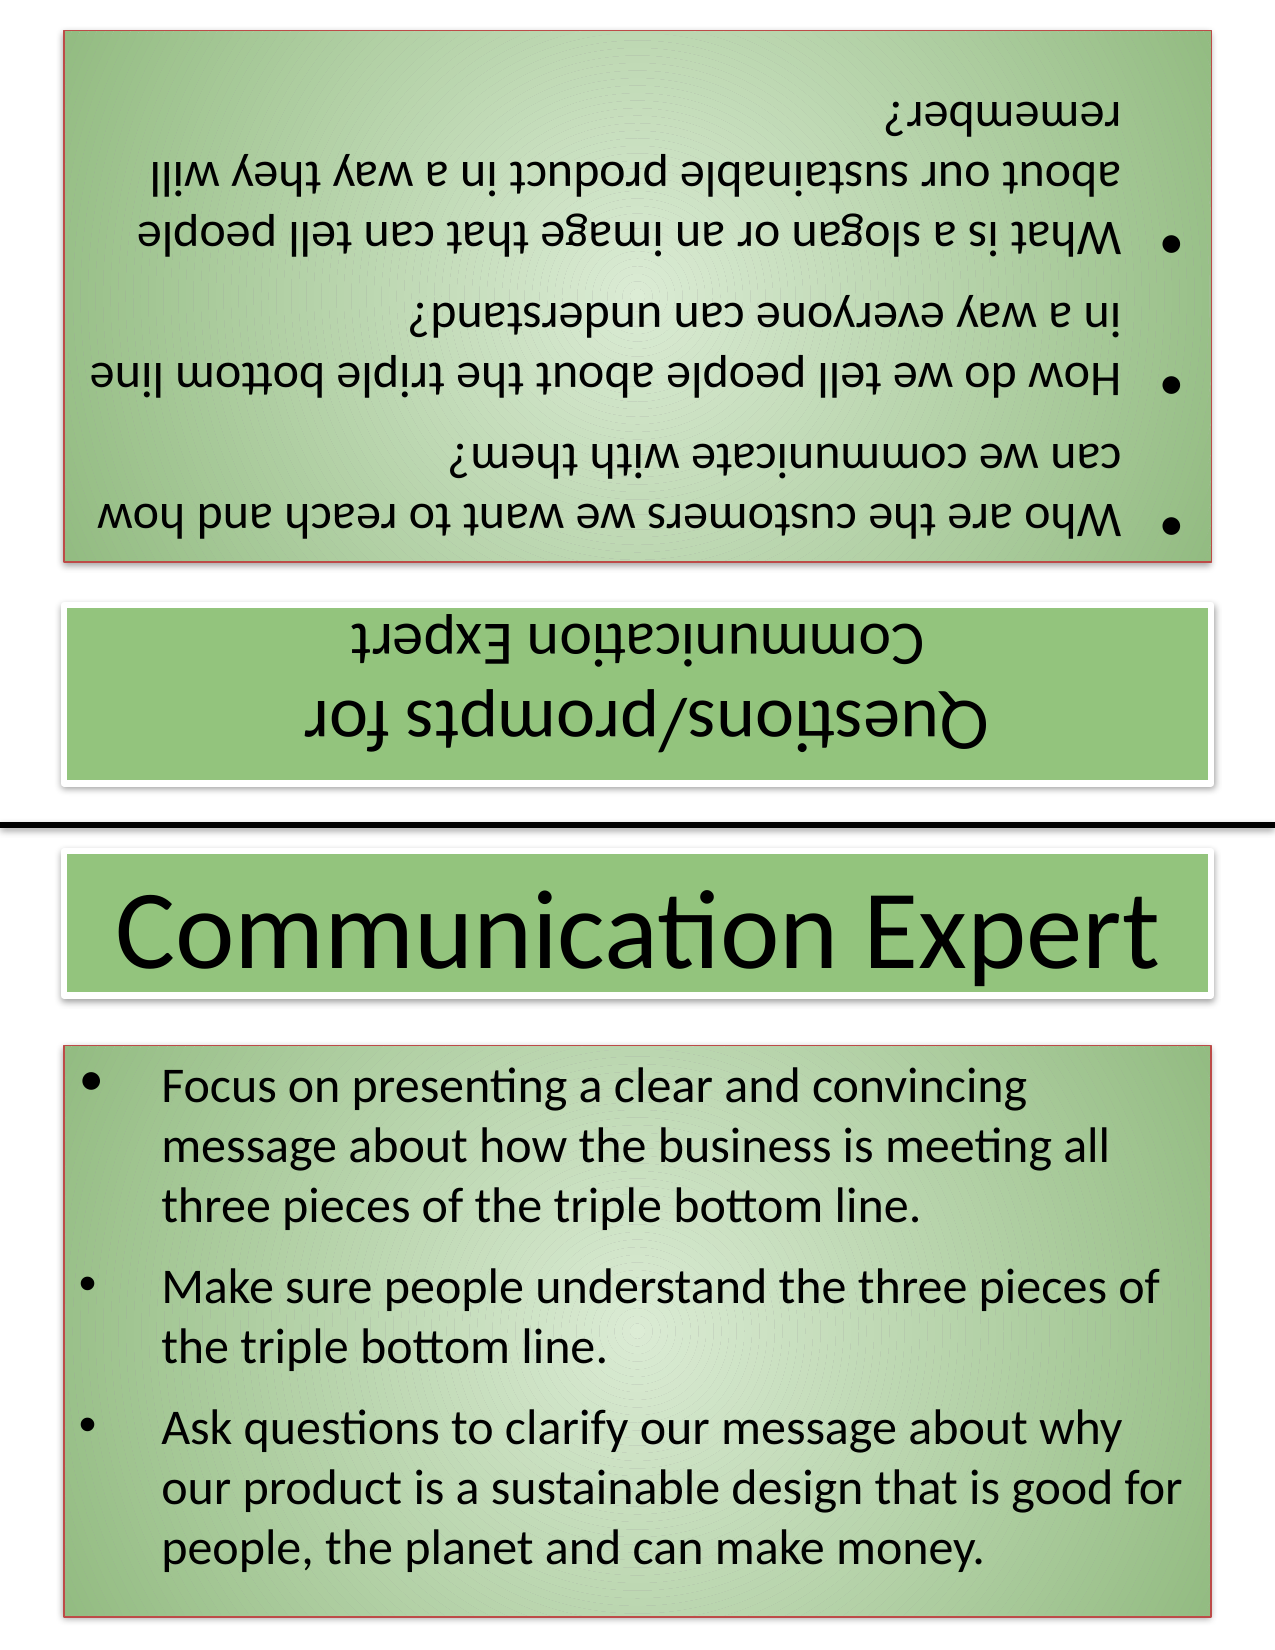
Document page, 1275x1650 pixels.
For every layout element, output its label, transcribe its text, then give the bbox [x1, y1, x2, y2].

text_box Who are the customers we want to reach and how can we communicate with them? How do we tell people about the triple bottom line in a way everyone can understand? What is a slogan or an image that can tell people about our sustainable product in a way they will remember? [63, 30, 1212, 562]
text_box Questions/prompts for Communication Expert [63, 604, 1212, 784]
title Communication Expert [63, 851, 1212, 996]
list Focus on presenting a clear and convincing message about how the business is meeting all three pieces of the triple bottom line. Make sure people understand the three pieces of the triple bottom line. Ask questions to clarify our message about why our product is a sustainable design that is good for people, the planet and can make money. [63, 1045, 1212, 1617]
